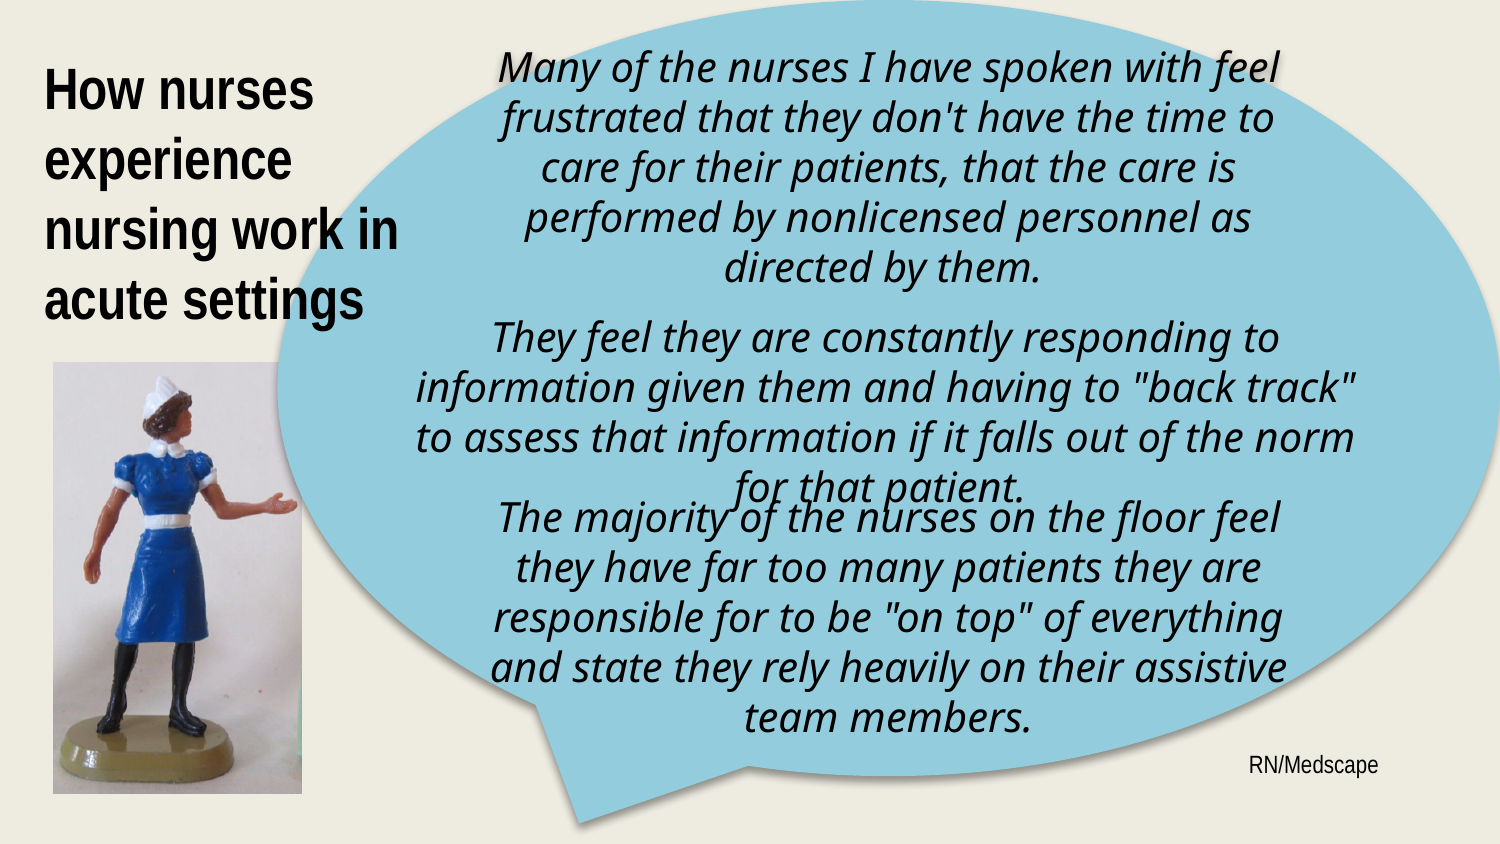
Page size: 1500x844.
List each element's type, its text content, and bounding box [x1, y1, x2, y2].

picture [52, 362, 302, 794]
text_box Many of the nurses I have spoken with feel frustrated that they don't have the time to care for their patients, that the care is performed by nonlicensed personnel as directed by them. The majority of the nurses on the floor feel they have far too many patients they are responsible for to be "on top" of everything and state they rely heavily on their assistive team members. [276, 0, 1500, 826]
text_box RN/Medscape [1234, 740, 1459, 786]
text_box How nurses experience nursing work in acute settings [29, 43, 443, 339]
text_box They feel they are constantly responding to information given them and having to "back track" to assess that information if it falls out of the norm for that patient. [383, 303, 1388, 519]
